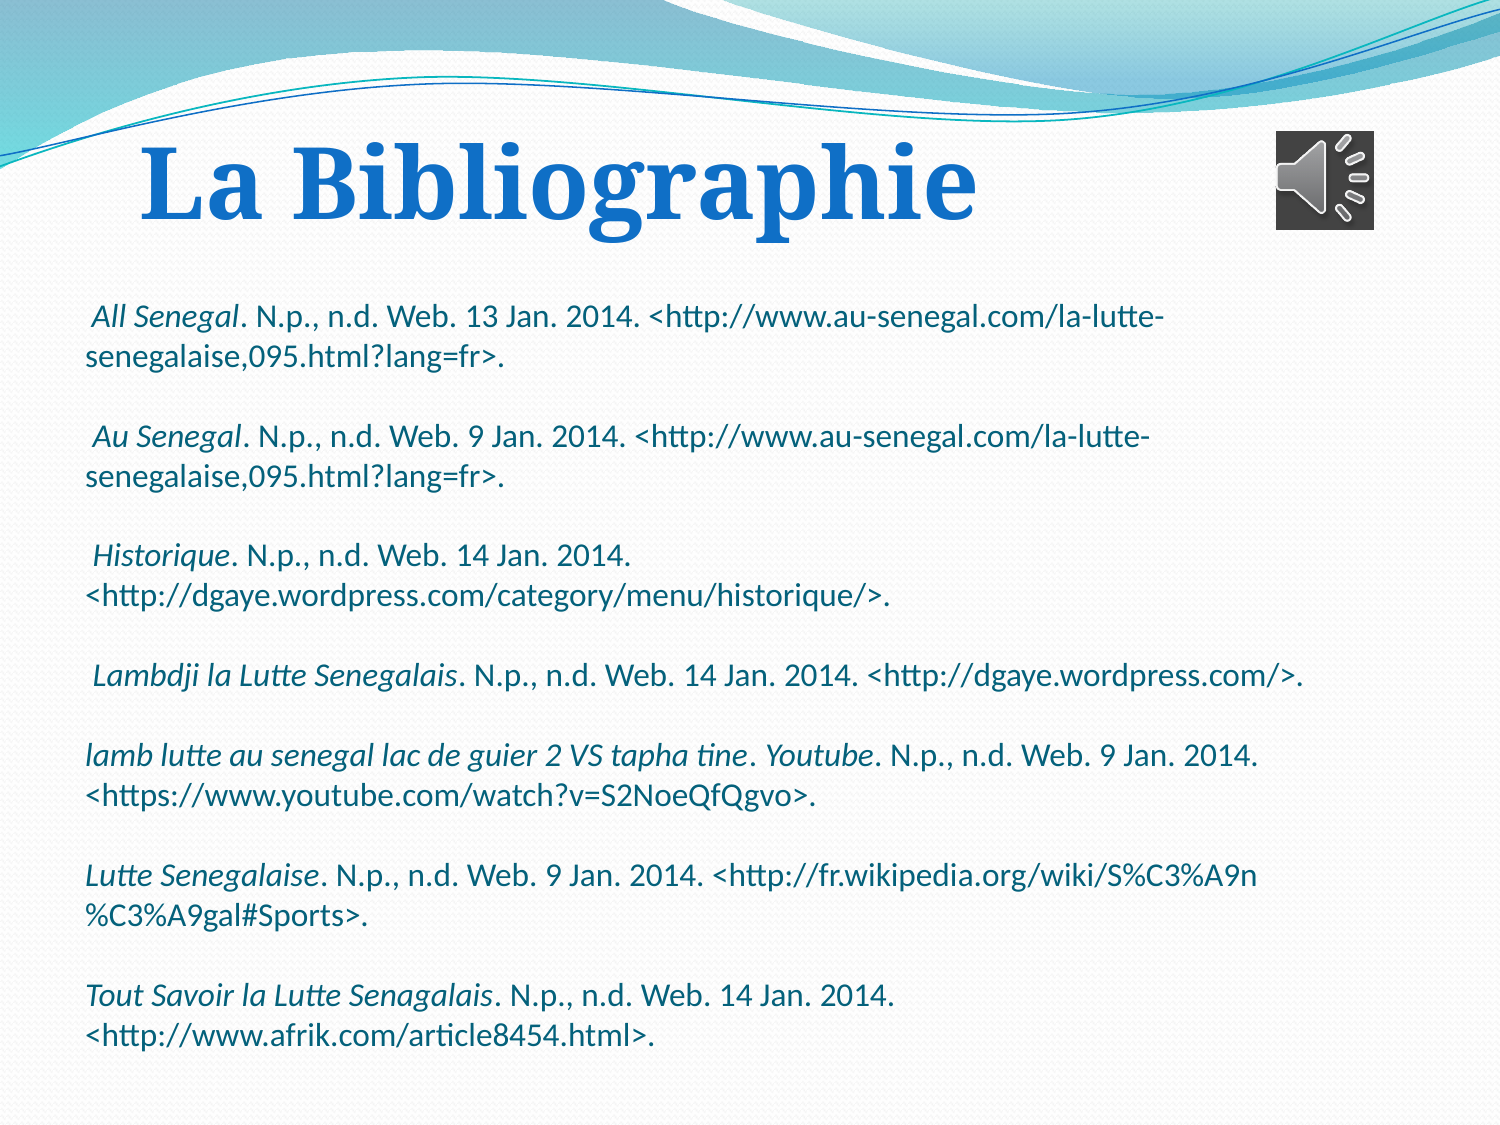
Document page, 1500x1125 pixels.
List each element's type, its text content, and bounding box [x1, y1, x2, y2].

picture [1274, 130, 1376, 231]
text_box La Bibliographie [125, 112, 1300, 248]
title All Senegal. N.p., n.d. Web. 13 Jan. 2014. <http://www.au-senegal.com/la-lutte-senegalaise,095.html?lang=fr>. Au Senegal. N.p., n.d. Web. 9 Jan. 2014. <http://www.au-senegal.com/la-lutte- senegalaise,095.html?lang=fr>. Historique. N.p., n.d. Web. 14 Jan. 2014. <http://dgaye.wordpress.com/category/menu/historique/>. Lambdji la Lutte Senegalais. N.p., n.d. Web. 14 Jan. 2014. <http://dgaye.wordpress.com/>. lamb lutte au senegal lac de guier 2 VS tapha tine. Youtube. N.p., n.d. Web. 9 Jan. 2014. <https://www.youtube.com/watch?v=S2NoeQfQgvo>. Lutte Senegalaise. N.p., n.d. Web. 9 Jan. 2014. <http://fr.wikipedia.org/wiki/S%C3%A9n%C3%A9gal#Sports>. Tout Savoir la Lutte Senagalais. N.p., n.d. Web. 14 Jan. 2014. <http://www.afrik.com/article8454.html>. [85, 285, 1436, 1053]
